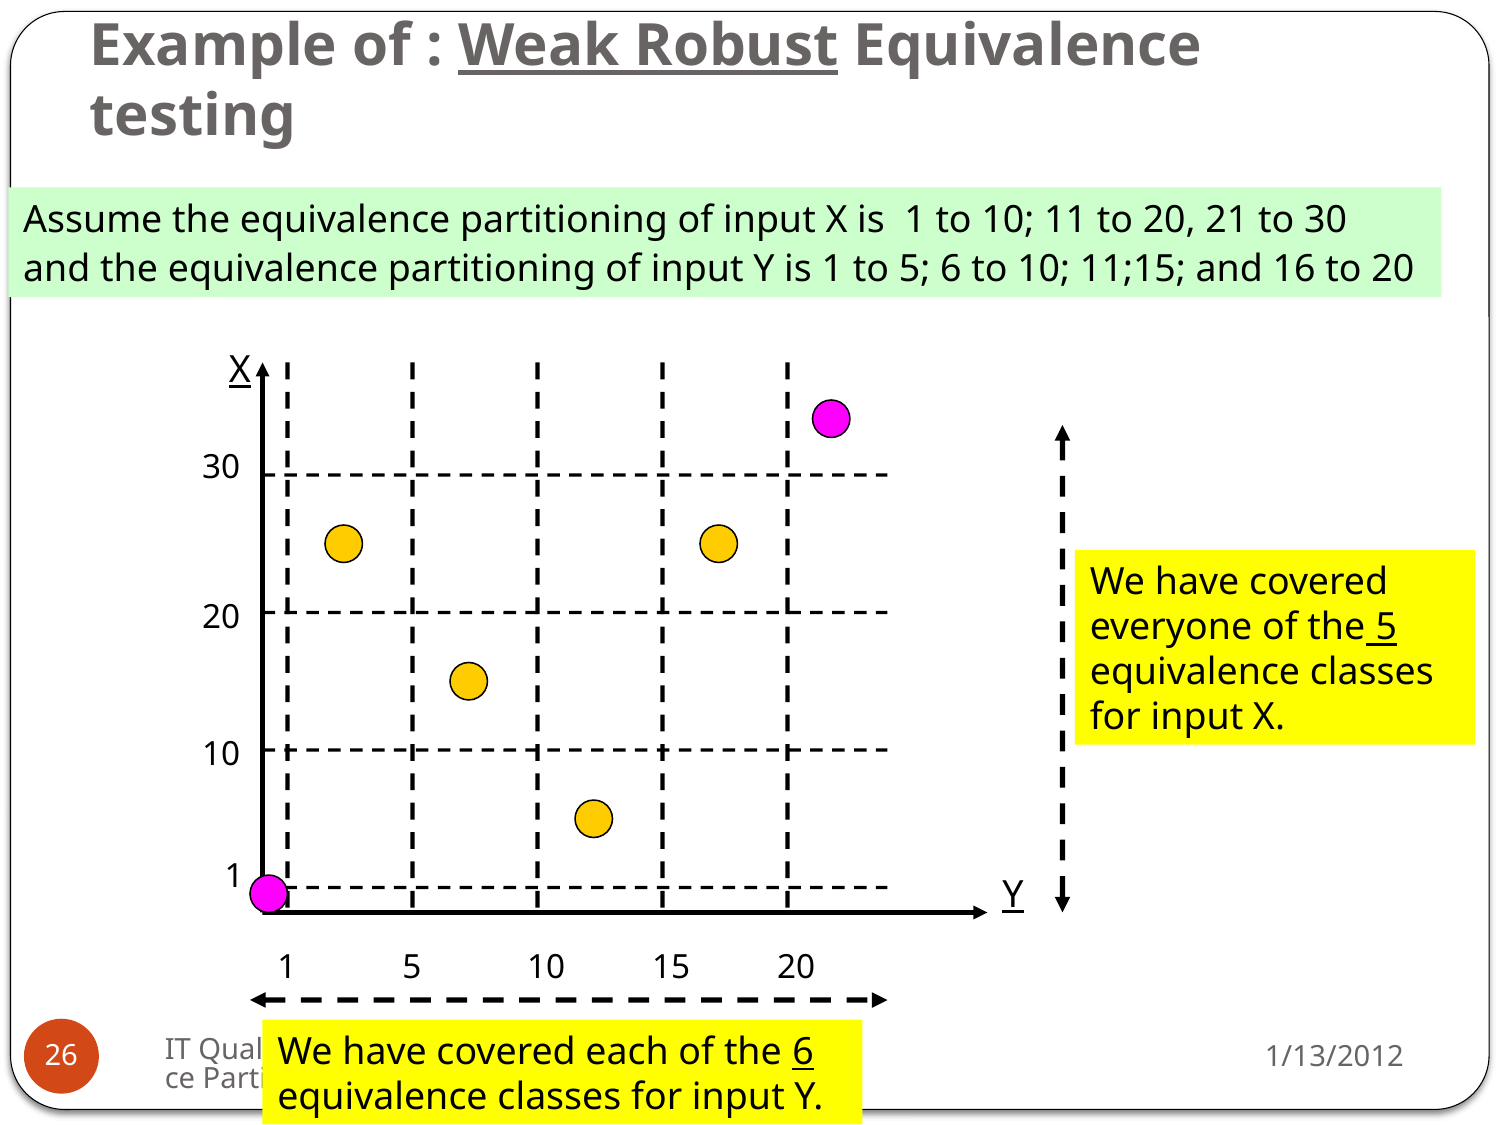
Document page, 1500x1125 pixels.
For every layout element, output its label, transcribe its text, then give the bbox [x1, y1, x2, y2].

text_box 20 [762, 937, 830, 993]
text_box 1 [262, 937, 312, 993]
text_box Assume the equivalence partitioning of input X is 1 to 10; 11 to 20, 21 to 30 and the equivalence partitioning of input Y is 1 to 5; 6 to 10; 11;15; and 16 to 20 [8, 187, 1442, 298]
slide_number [1012, 1015, 1419, 1094]
text_box [249, 993, 268, 1007]
text_box 5 [387, 937, 437, 993]
text_box 30 [187, 437, 255, 493]
text_box [788, 906, 987, 919]
slide_number 26 [23, 1018, 99, 1094]
text_box [249, 875, 288, 913]
text_box [874, 993, 888, 1007]
text_box Y [987, 862, 1043, 923]
text_box 20 [187, 587, 255, 643]
text_box 1 [209, 847, 259, 902]
footer IT Quality and Software Test. Topic Equivalence Partitioning and Boundary Value Analysis [150, 1012, 800, 1088]
text_box [1056, 893, 1069, 913]
text_box We have covered each of the 6 equivalence classes for input Y. [262, 1019, 863, 1125]
text_box 10 [512, 937, 580, 993]
text_box We have covered everyone of the 5 equivalence classes for input X. [1074, 549, 1475, 745]
text_box [812, 399, 850, 438]
text_box [450, 662, 488, 700]
text_box [699, 525, 738, 563]
text_box [575, 800, 613, 838]
text_box 10 [187, 724, 255, 780]
title Example of : Weak Robust Equivalence testing [75, 45, 1425, 163]
text_box [324, 525, 363, 563]
text_box [1056, 424, 1069, 443]
text_box X [214, 337, 266, 398]
text_box 15 [637, 937, 705, 993]
